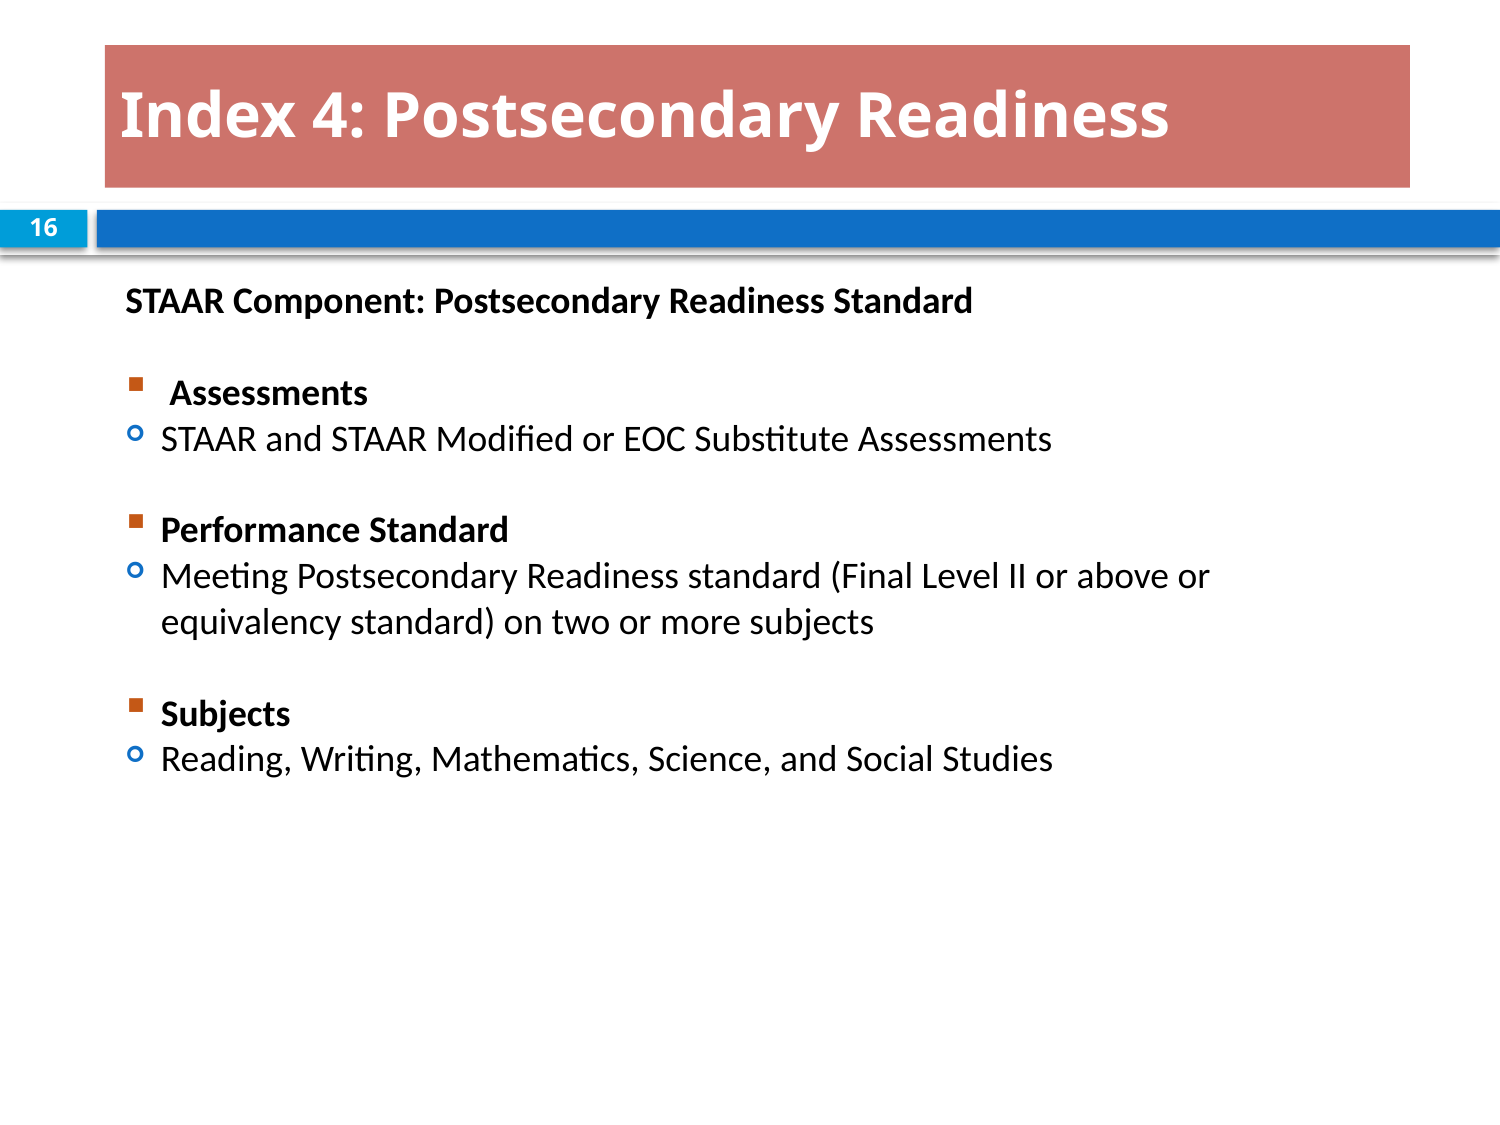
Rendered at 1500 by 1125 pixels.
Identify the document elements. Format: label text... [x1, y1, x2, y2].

title Index 4: Postsecondary Readiness [104, 44, 1411, 189]
text_box STAAR Component: Postsecondary Readiness Standard Assessments STAAR and STAAR Modified or EOC Substitute Assessments Performance Standard Meeting Postsecondary Readiness standard (Final Level II or above or equivalency standard) on two or more subjects Subjects Reading, Writing, Mathematics, Science, and Social Studies [110, 267, 1408, 787]
slide_number 16 [0, 208, 88, 249]
